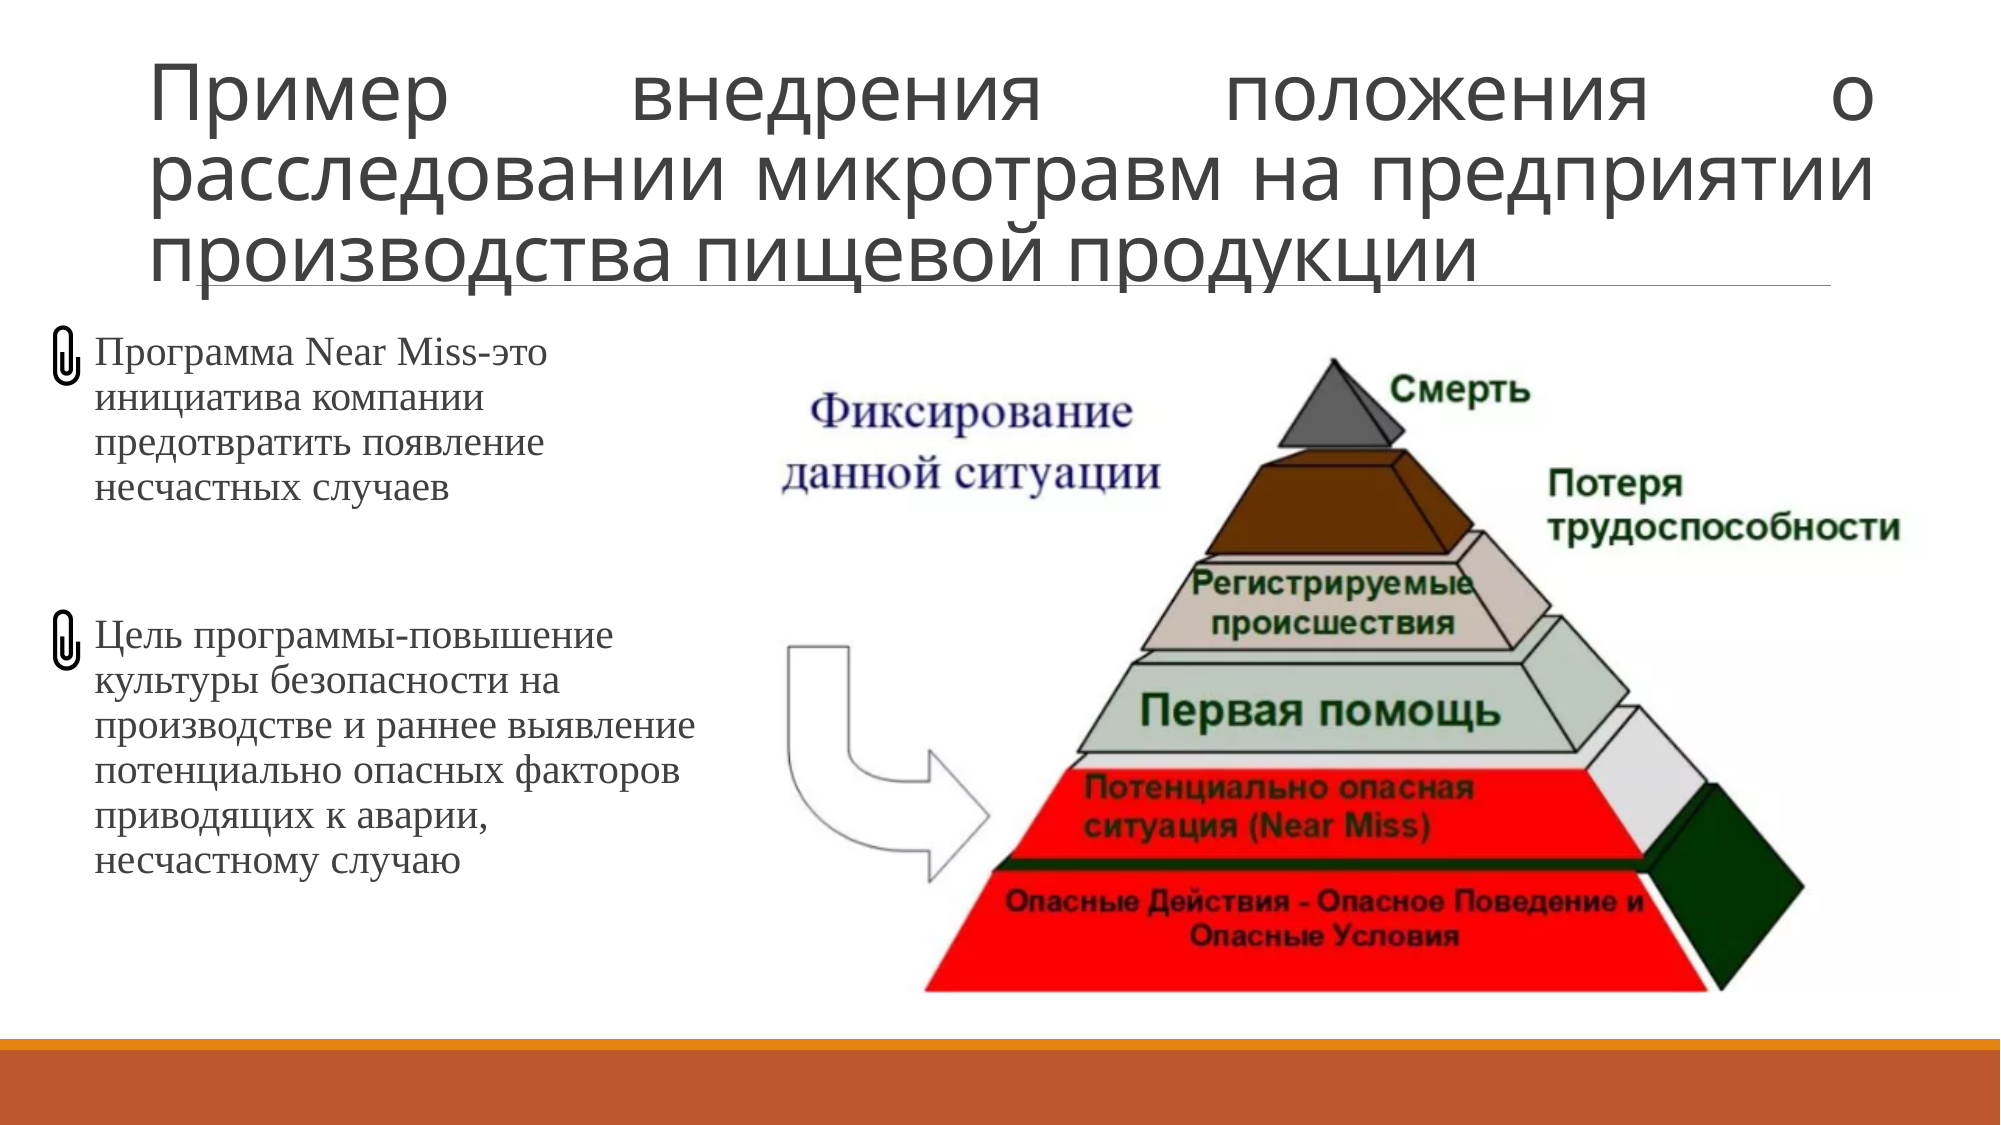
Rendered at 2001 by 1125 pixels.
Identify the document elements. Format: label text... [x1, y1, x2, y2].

picture [31, 321, 102, 391]
picture [31, 605, 102, 675]
list Программа Near Miss-это инициатива компании предотвратить появление несчастных случаев Цель программы-повышение культуры безопасности на производстве и раннее выявление потенциально опасных факторов приводящих к аварии, несчастному случаю [79, 321, 710, 982]
title Пример внедрения положения о расследовании микротравм на предприятии производства пищевой продукции [132, 19, 1892, 305]
picture [722, 293, 1961, 1014]
